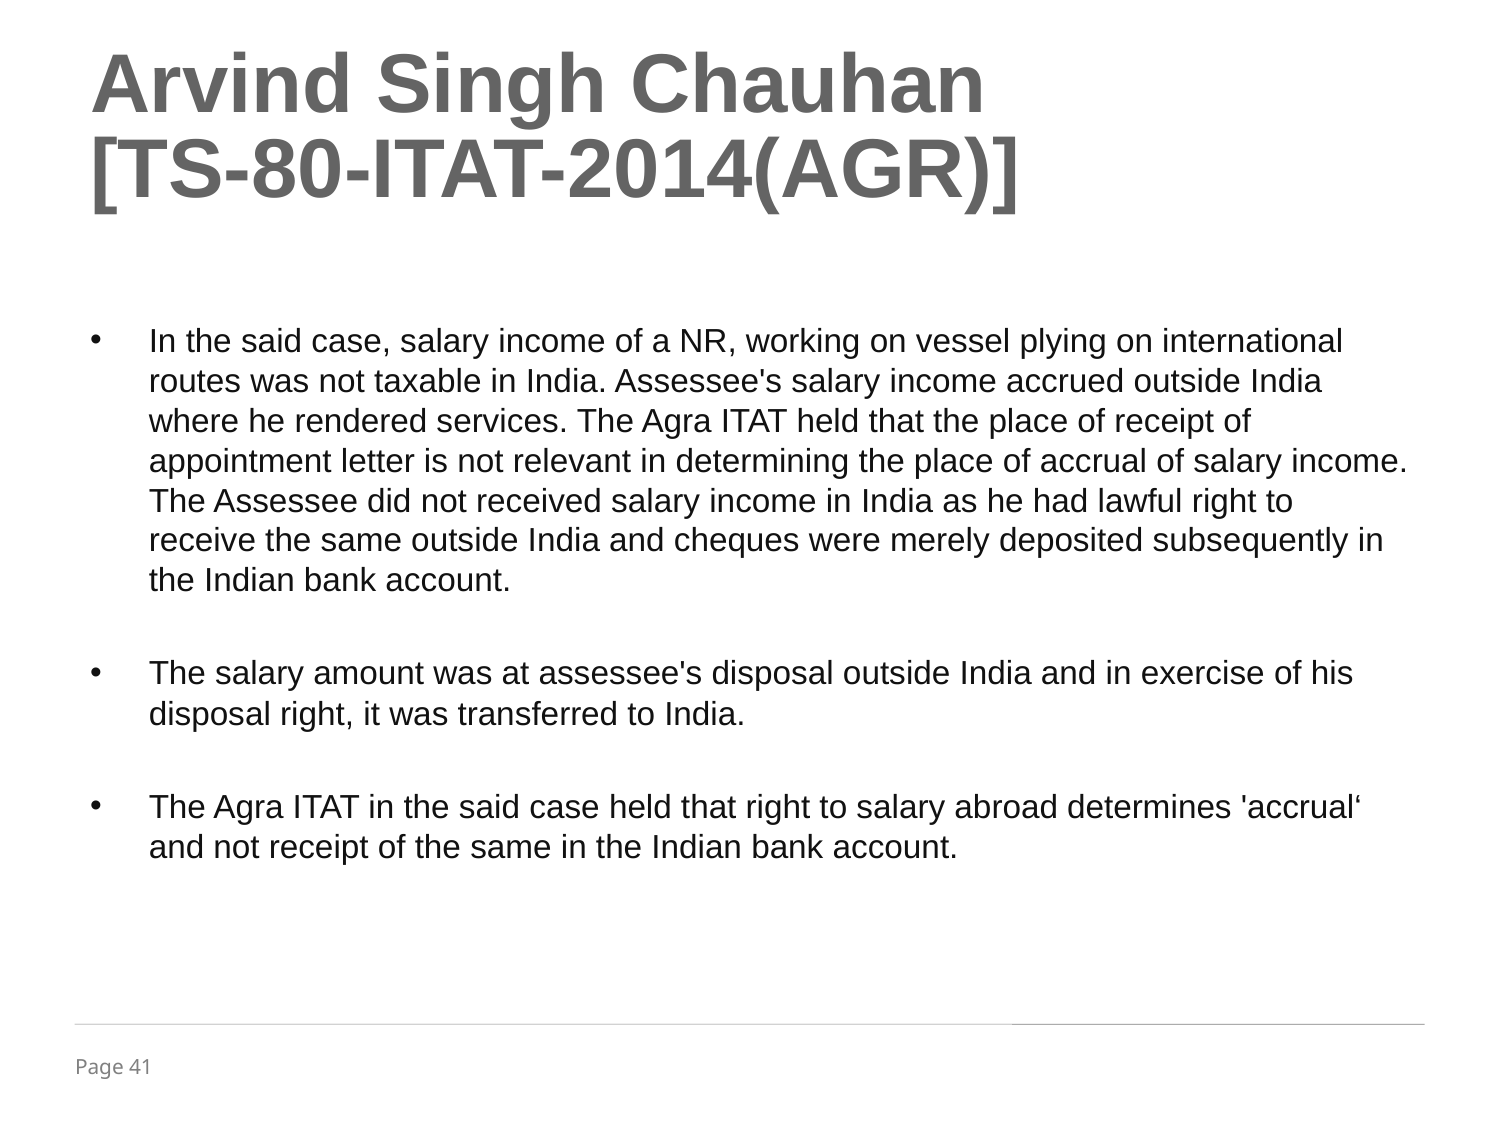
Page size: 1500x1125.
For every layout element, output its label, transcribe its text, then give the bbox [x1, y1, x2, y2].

title Arvind Singh Chauhan [TS-80-ITAT-2014(AGR)] [75, 37, 1426, 180]
list In the said case, salary income of a NR, working on vessel plying on international routes was not taxable in India. Assessee's salary income accrued outside India where he rendered services. The Agra ITAT held that the place of receipt of appointment letter is not relevant in determining the place of accrual of salary income. The Assessee did not received salary income in India as he had lawful right to receive the same outside India and cheques were merely deposited subsequently in the Indian bank account. The salary amount was at assessee's disposal outside India and in exercise of his disposal right, it was transferred to India. The Agra ITAT in the said case held that right to salary abroad determines 'accrual‘ and not receipt of the same in the Indian bank account. [75, 311, 1425, 1024]
list In the said case, salary income of a NR, working on vessel plying on international routes was not taxable in India. Assessee's salary income accrued outside India where he rendered services. The Agra ITAT held that the place of receipt of appointment letter is not relevant in determining the place of accrual of salary income. The Assessee did not received salary income in India as he had lawful right to receive the same outside India and cheques were merely deposited subsequently in the Indian bank account. The salary amount was at assessee's disposal outside India and in exercise of his disposal right, it was transferred to India. The Agra ITAT in the said case held that right to salary abroad determines 'accrual‘ and not receipt of the same in the Indian bank account. [75, 1025, 1425, 1083]
